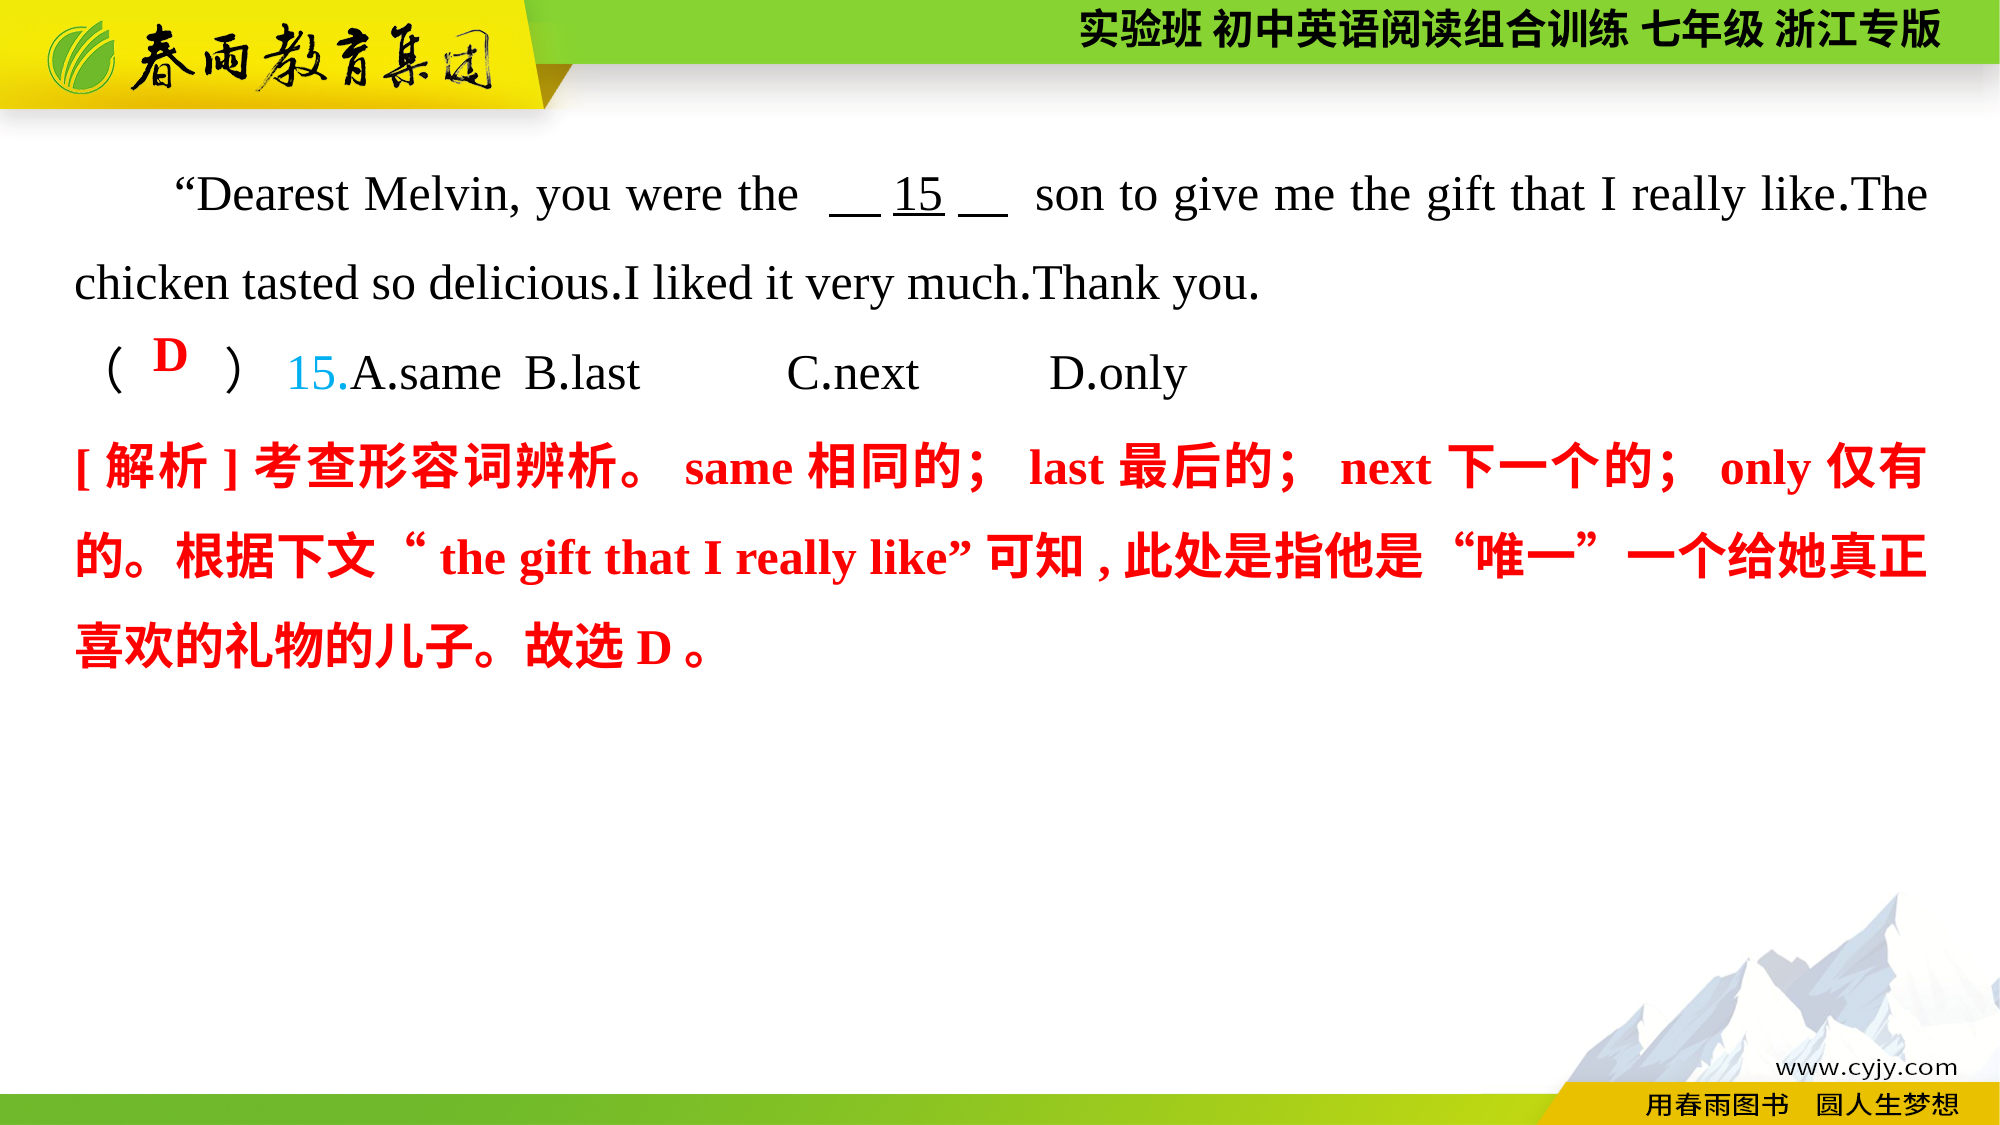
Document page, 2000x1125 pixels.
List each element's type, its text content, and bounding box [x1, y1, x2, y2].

text_box D [138, 314, 204, 390]
picture [0, 0, 2000, 1125]
text_box [解析]考查形容词辨析。same相同的；last最后的；next下一个的；only仅有的。根据下文“the gift that I really like”可知,此处是指他是“唯一”一个给她真正喜欢的礼物的儿子。故选D。 [59, 397, 1944, 682]
list “Dearest Melvin, you were the 15 son to give me the gift that I really like.The chicken tasted so delicious.I liked it very much.Thank you. （ ）15.A.same B.last C.next D.only [59, 122, 1944, 397]
